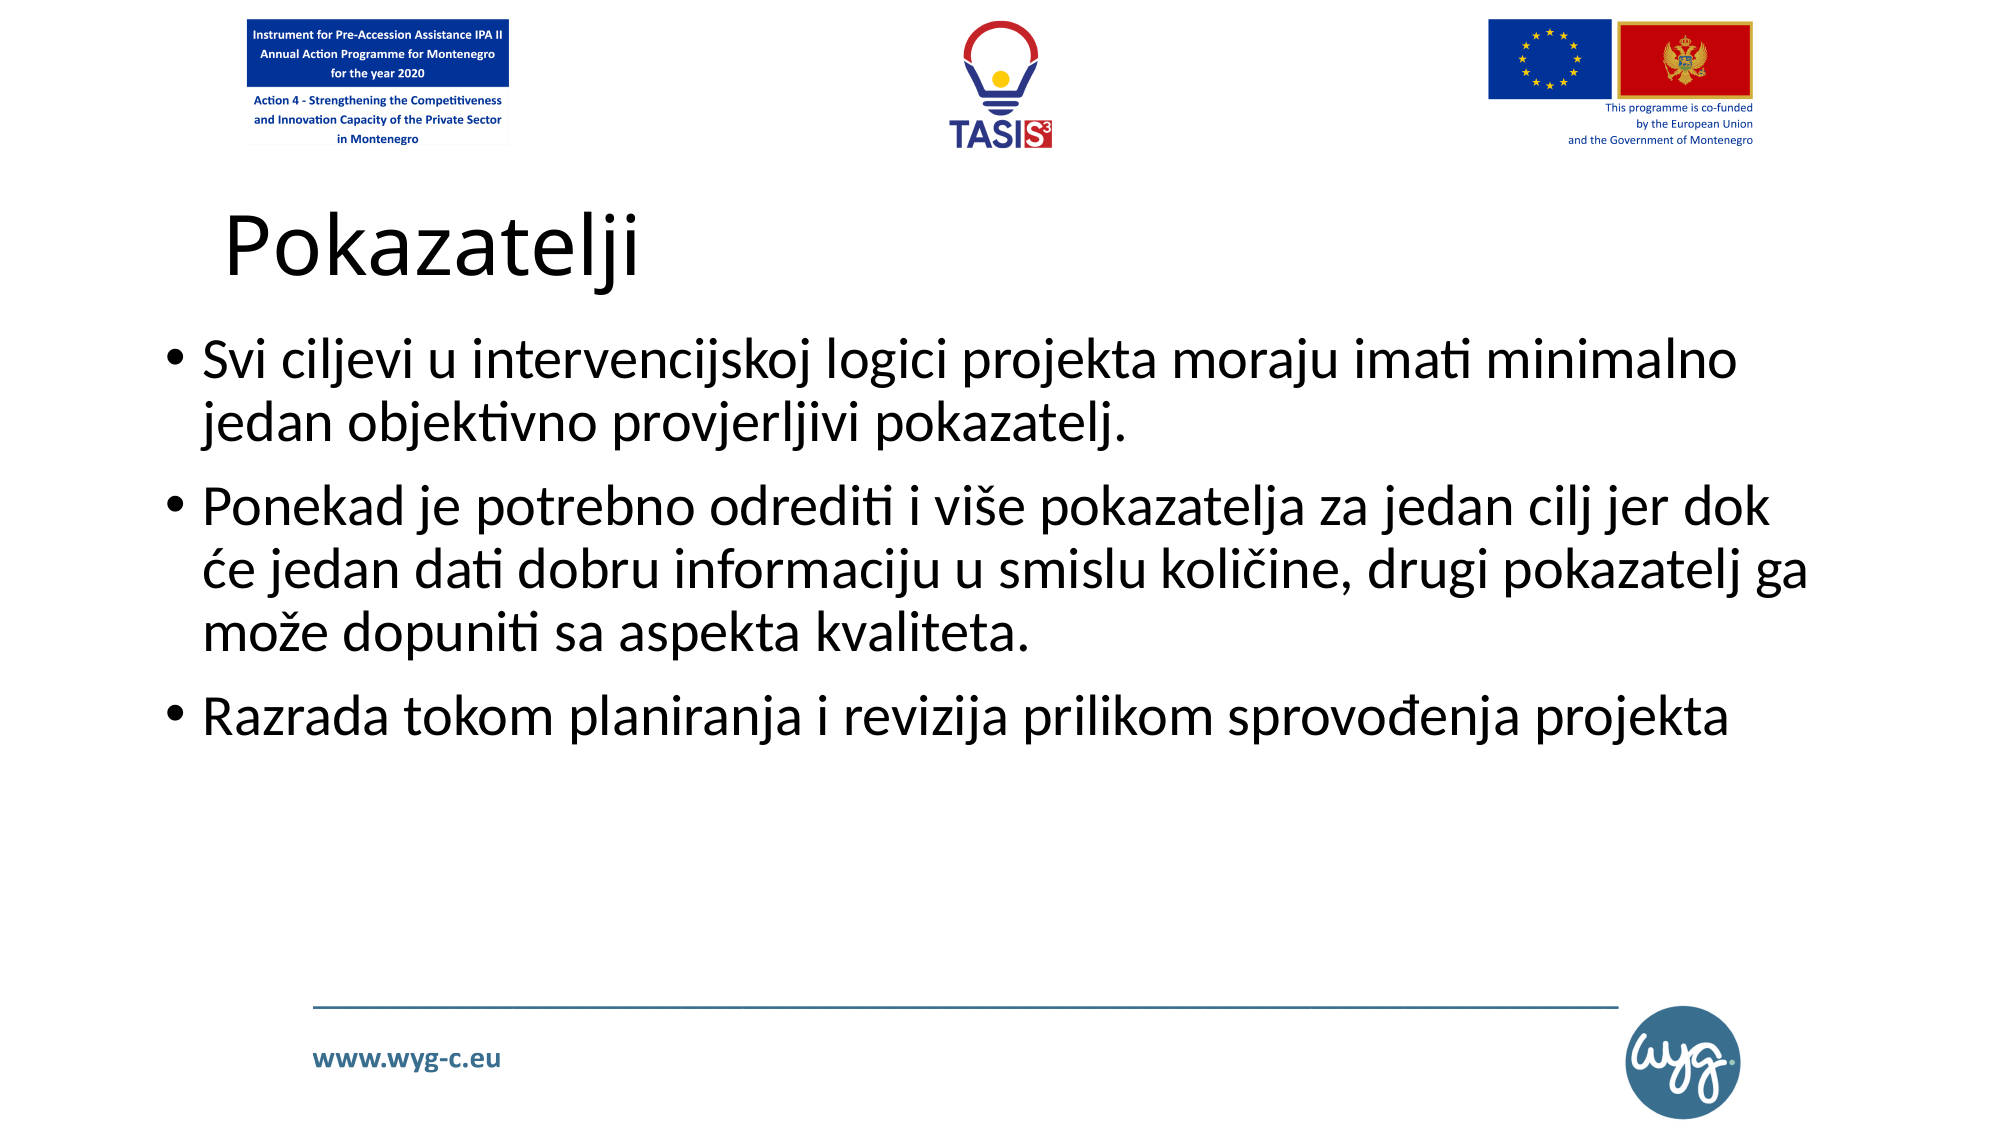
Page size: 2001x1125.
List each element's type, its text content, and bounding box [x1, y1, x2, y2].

picture [312, 1005, 1743, 1125]
picture [246, 19, 1753, 149]
list Svi ciljevi u intervencijskoj logici projekta moraju imati minimalno jedan objektivno provjerljivi pokazatelj. Ponekad je potrebno odrediti i više pokazatelja za jedan cilj jer dok će jedan dati dobru informaciju u smislu količine, drugi pokazatelj ga može dopuniti sa aspekta kvaliteta. Razrada tokom planiranja i revizija prilikom sprovođenja projekta [150, 320, 1846, 1005]
title Pokazatelji [207, 195, 1502, 301]
